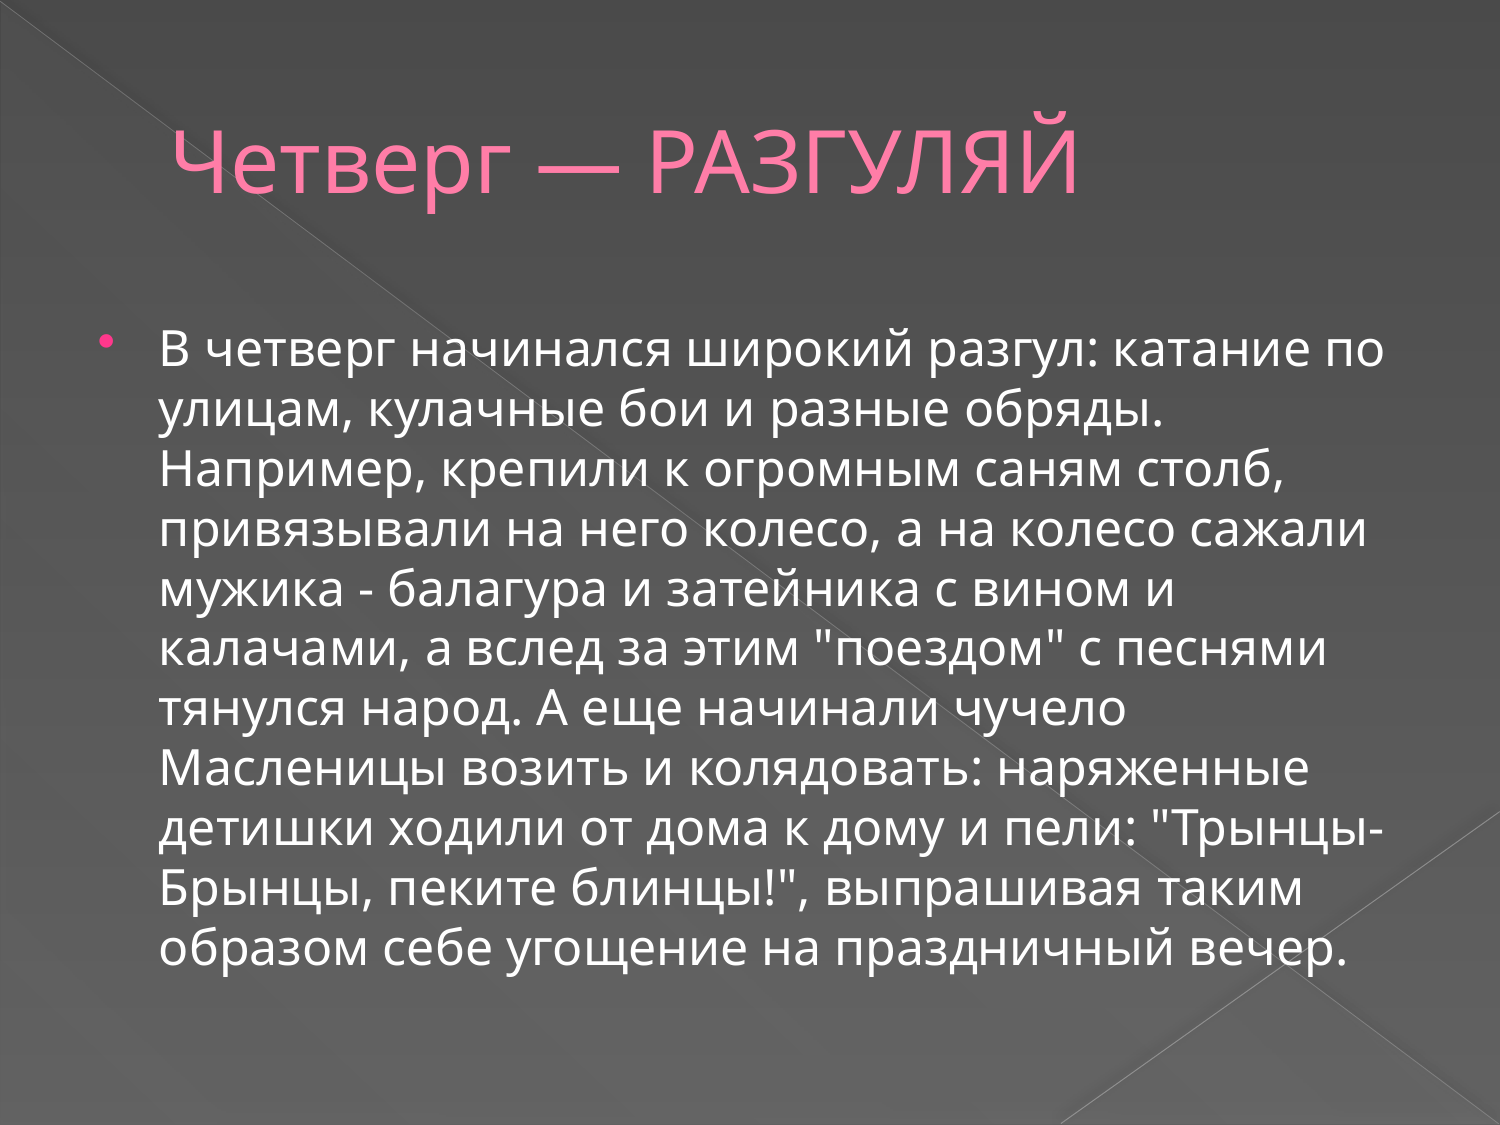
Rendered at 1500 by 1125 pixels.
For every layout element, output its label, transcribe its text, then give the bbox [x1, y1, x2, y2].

title Четверг — РАЗГУЛЯЙ [75, 43, 1425, 274]
list В четверг начинался широкий разгул: катание по улицам, кулачные бои и разные обряды. Например, крепили к огромным саням столб, привязывали на него колесо, а на колесо сажали мужика - балагура и затейника с вином и калачами, а вслед за этим "поездом" с песнями тянулся народ. А еще начинали чучело Масленицы возить и колядовать: наряженные детишки ходили от дома к дому и пели: "Трынцы-Брынцы, пеките блинцы!", выпрашивая таким образом себе угощение на праздничный вечер. [75, 308, 1425, 1059]
